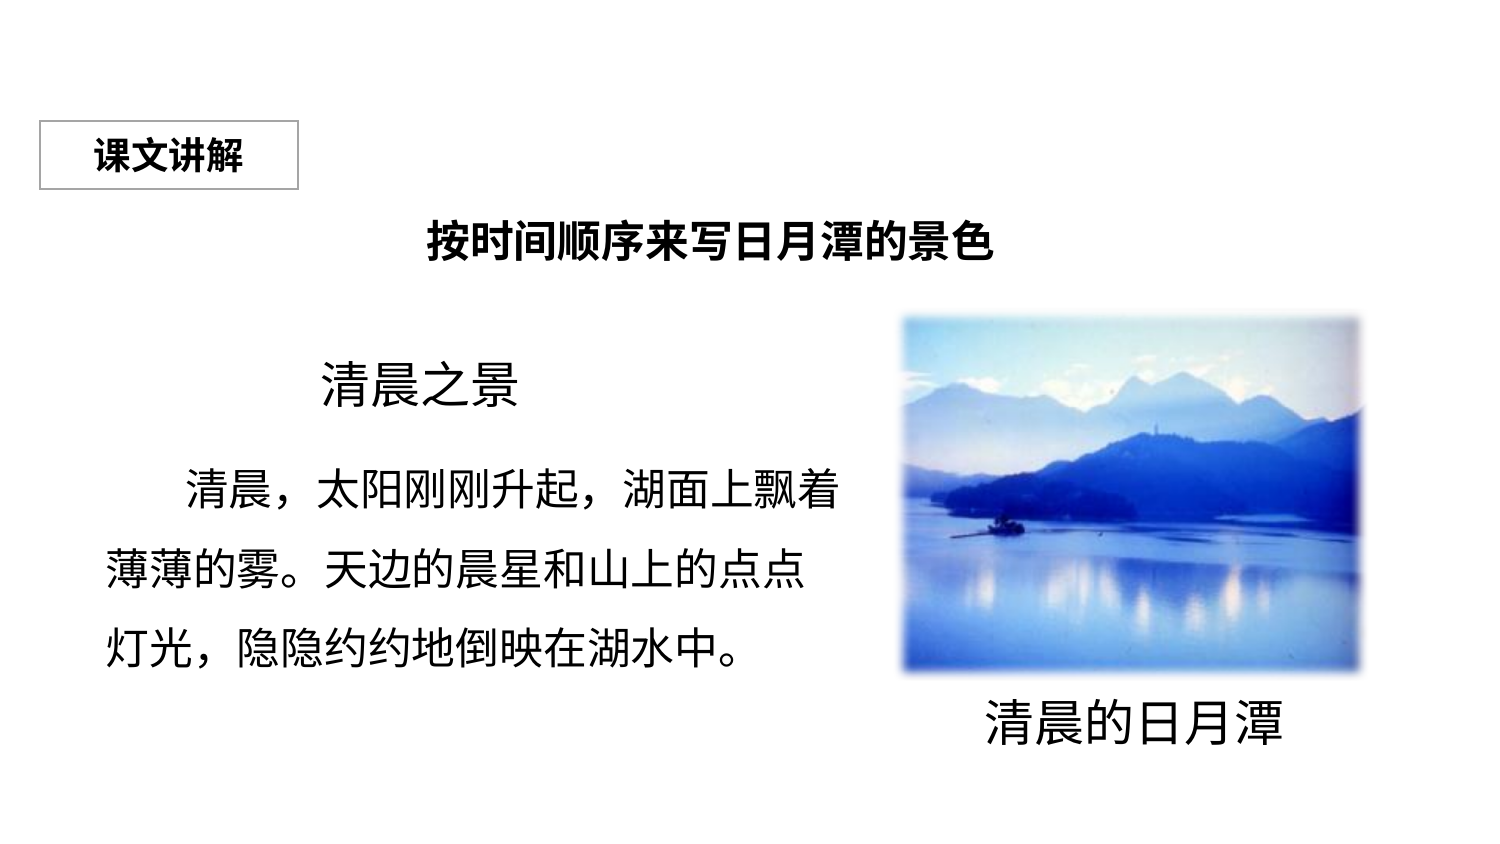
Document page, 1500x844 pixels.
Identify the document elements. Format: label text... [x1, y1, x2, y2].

text_box 清晨的日月潭 [973, 685, 1370, 757]
picture [893, 307, 1369, 682]
text_box 按时间顺序来写日月潭的景色 [385, 182, 1220, 272]
text_box 清晨之景 [203, 348, 638, 420]
text_box 清晨，太阳刚刚升起，湖面上飘着薄薄的雾。天边的晨星和山上的点点灯光，隐隐约约地倒映在湖水中。 [94, 420, 857, 679]
text_box 课文讲解 [39, 120, 299, 190]
